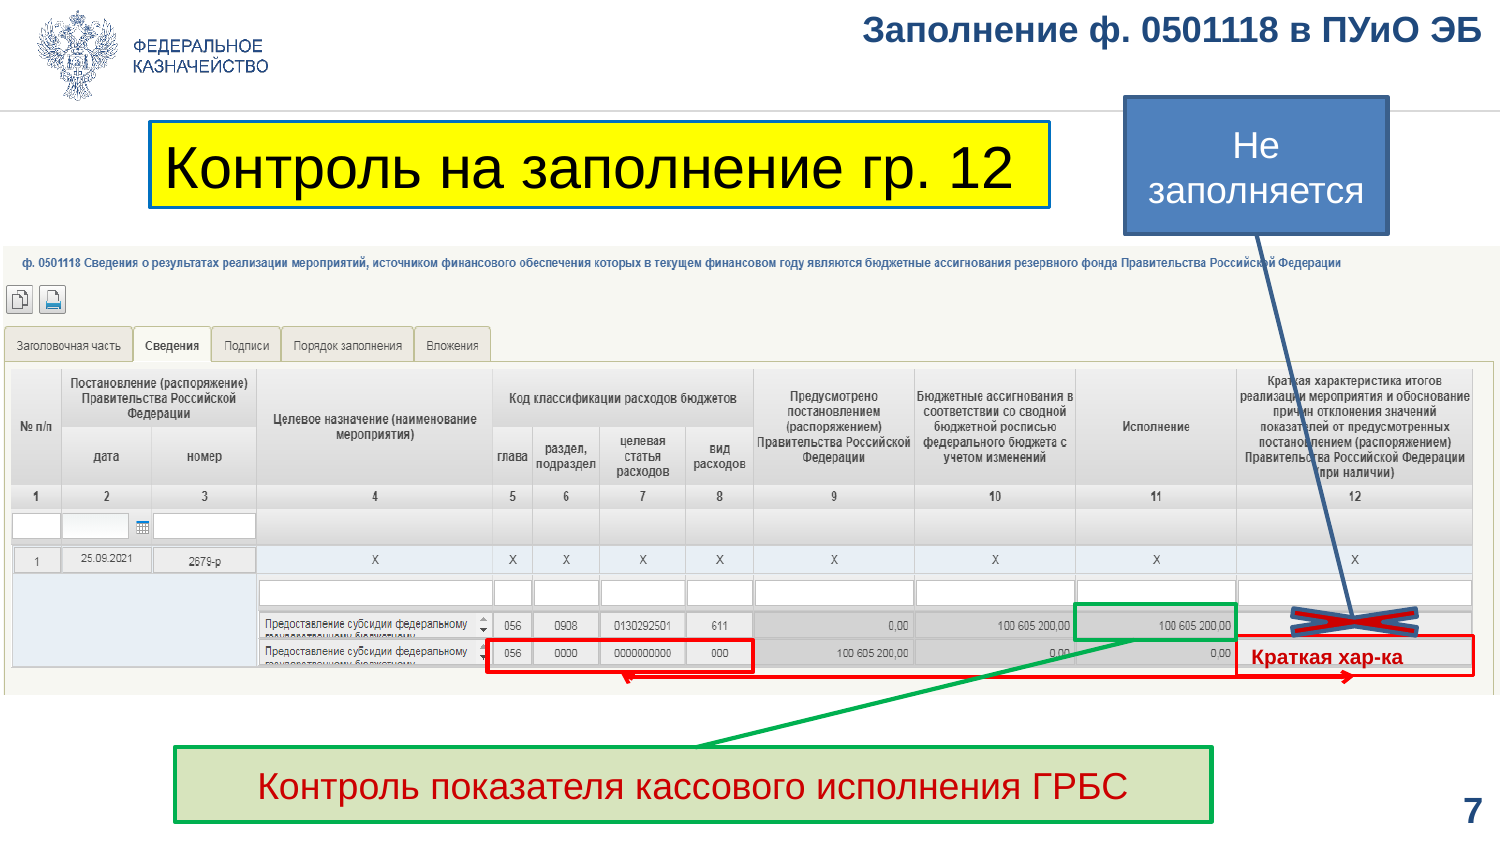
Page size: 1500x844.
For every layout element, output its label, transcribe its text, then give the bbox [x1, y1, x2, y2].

text_box Не заполняется [1123, 95, 1390, 245]
picture [37, 10, 268, 101]
text_box Контроль показателя кассового исполнения ГРБС [995, 745, 1214, 824]
title Заполнение ф. 0501118 в ПУиО ЭБ [771, 5, 1484, 50]
text_box Контроль на заполнение гр. 12 [149, 121, 1050, 208]
picture [2, 246, 1500, 696]
slide_number 7 [1138, 786, 1484, 831]
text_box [985, 306, 991, 844]
text_box Контроль показателя кассового исполнения ГРБС [173, 704, 980, 824]
